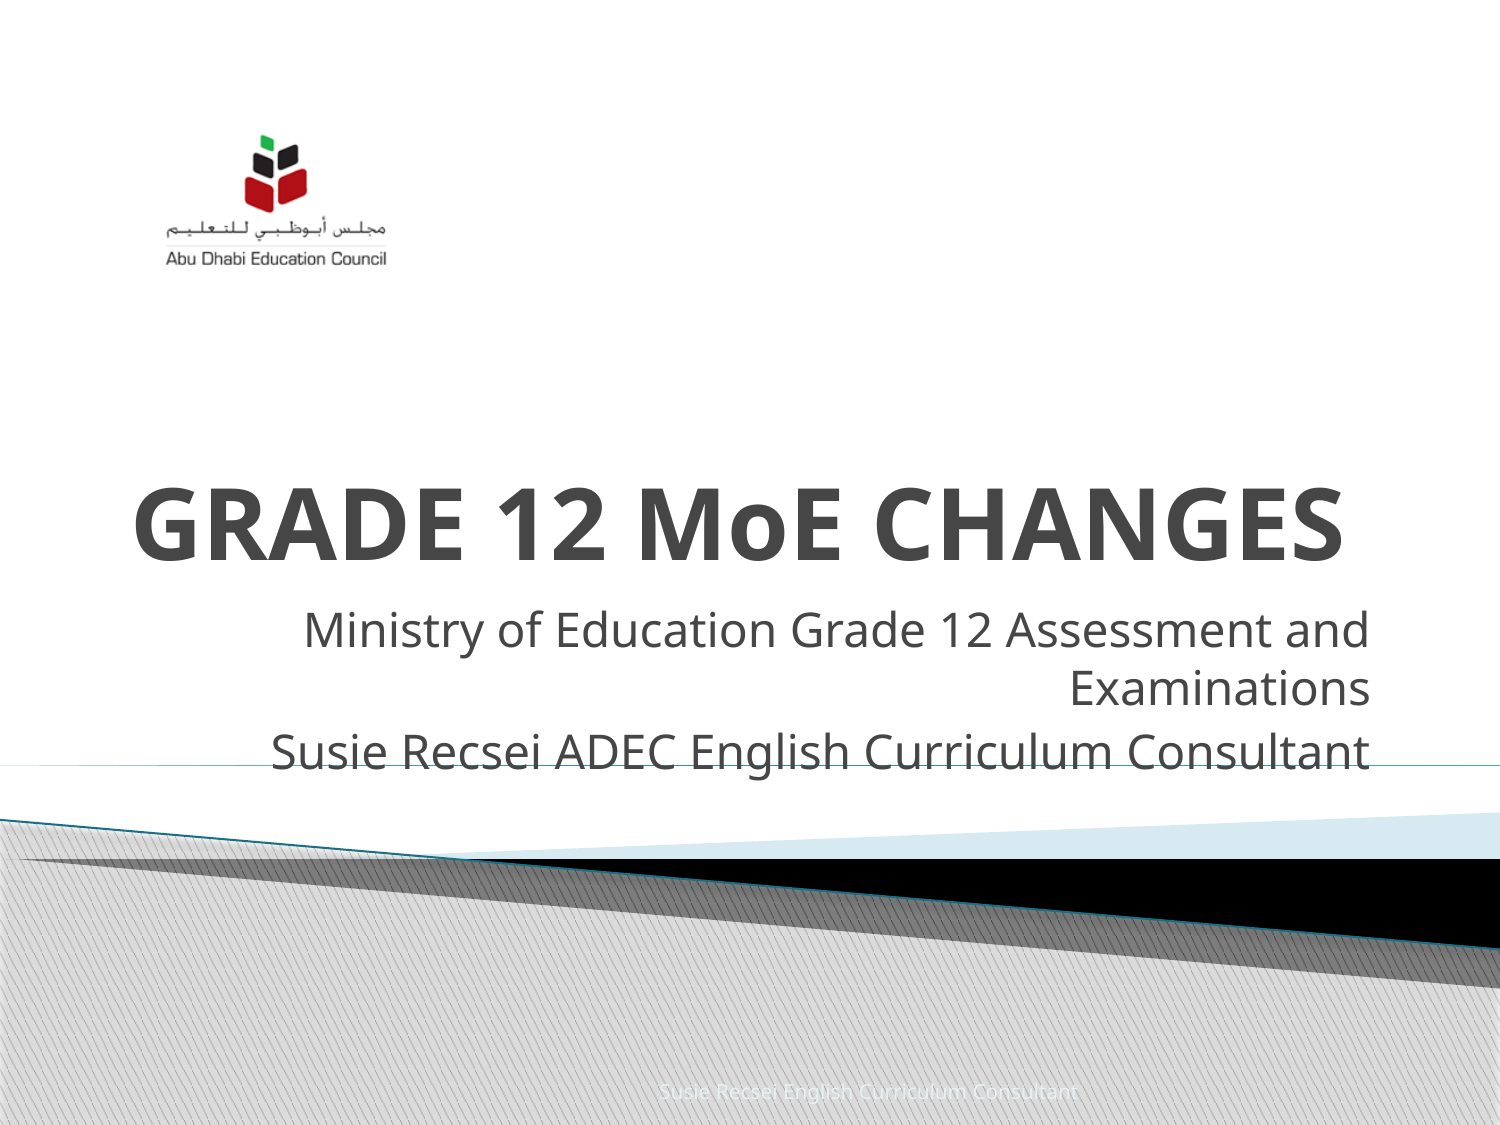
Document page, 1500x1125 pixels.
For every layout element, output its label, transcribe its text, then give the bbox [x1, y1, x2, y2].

footer Susie Recsei English Curriculum Consultant [612, 1051, 1105, 1112]
title GRADE 12 MoE CHANGES [112, 287, 1388, 588]
picture [149, 124, 399, 279]
subtitle Ministry of Education Grade 12 Assessment and Examinations Susie Recsei ADEC English Curriculum Consultant [112, 592, 1388, 790]
picture [5, 859, 1500, 989]
